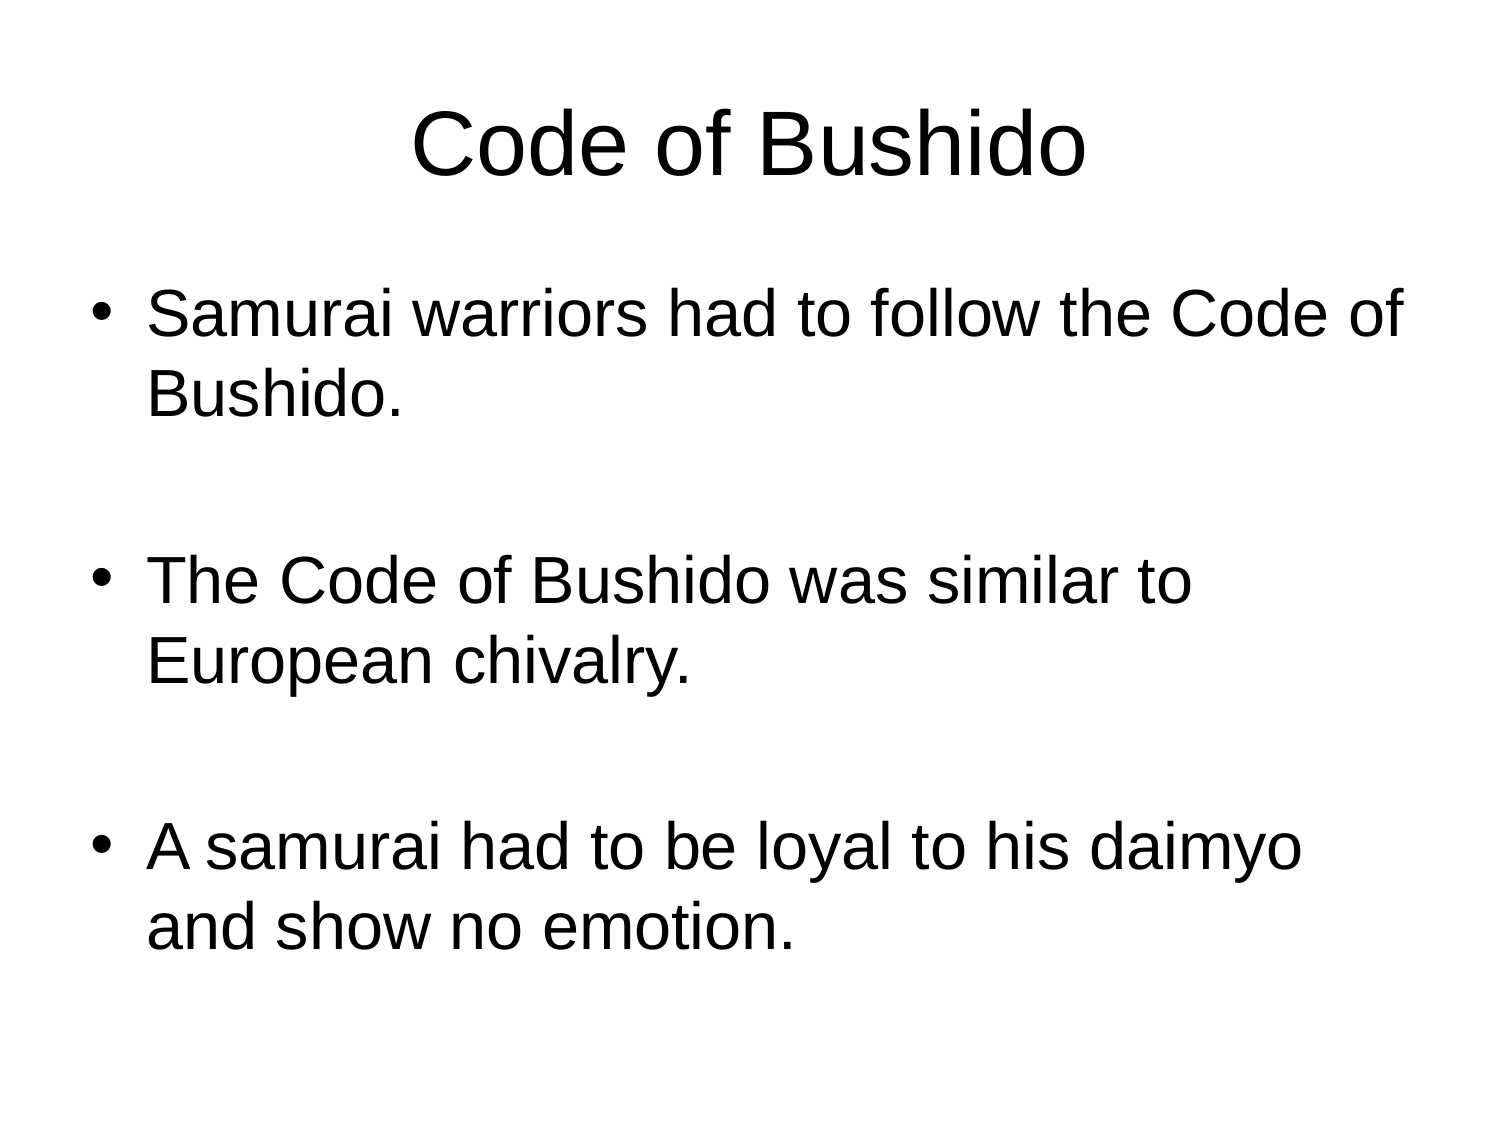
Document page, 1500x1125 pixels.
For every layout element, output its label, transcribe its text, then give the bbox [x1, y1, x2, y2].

title Code of Bushido [75, 45, 1425, 233]
list Samurai warriors had to follow the Code of Bushido. The Code of Bushido was similar to European chivalry. A samurai had to be loyal to his daimyo and show no emotion. [75, 262, 1425, 1005]
